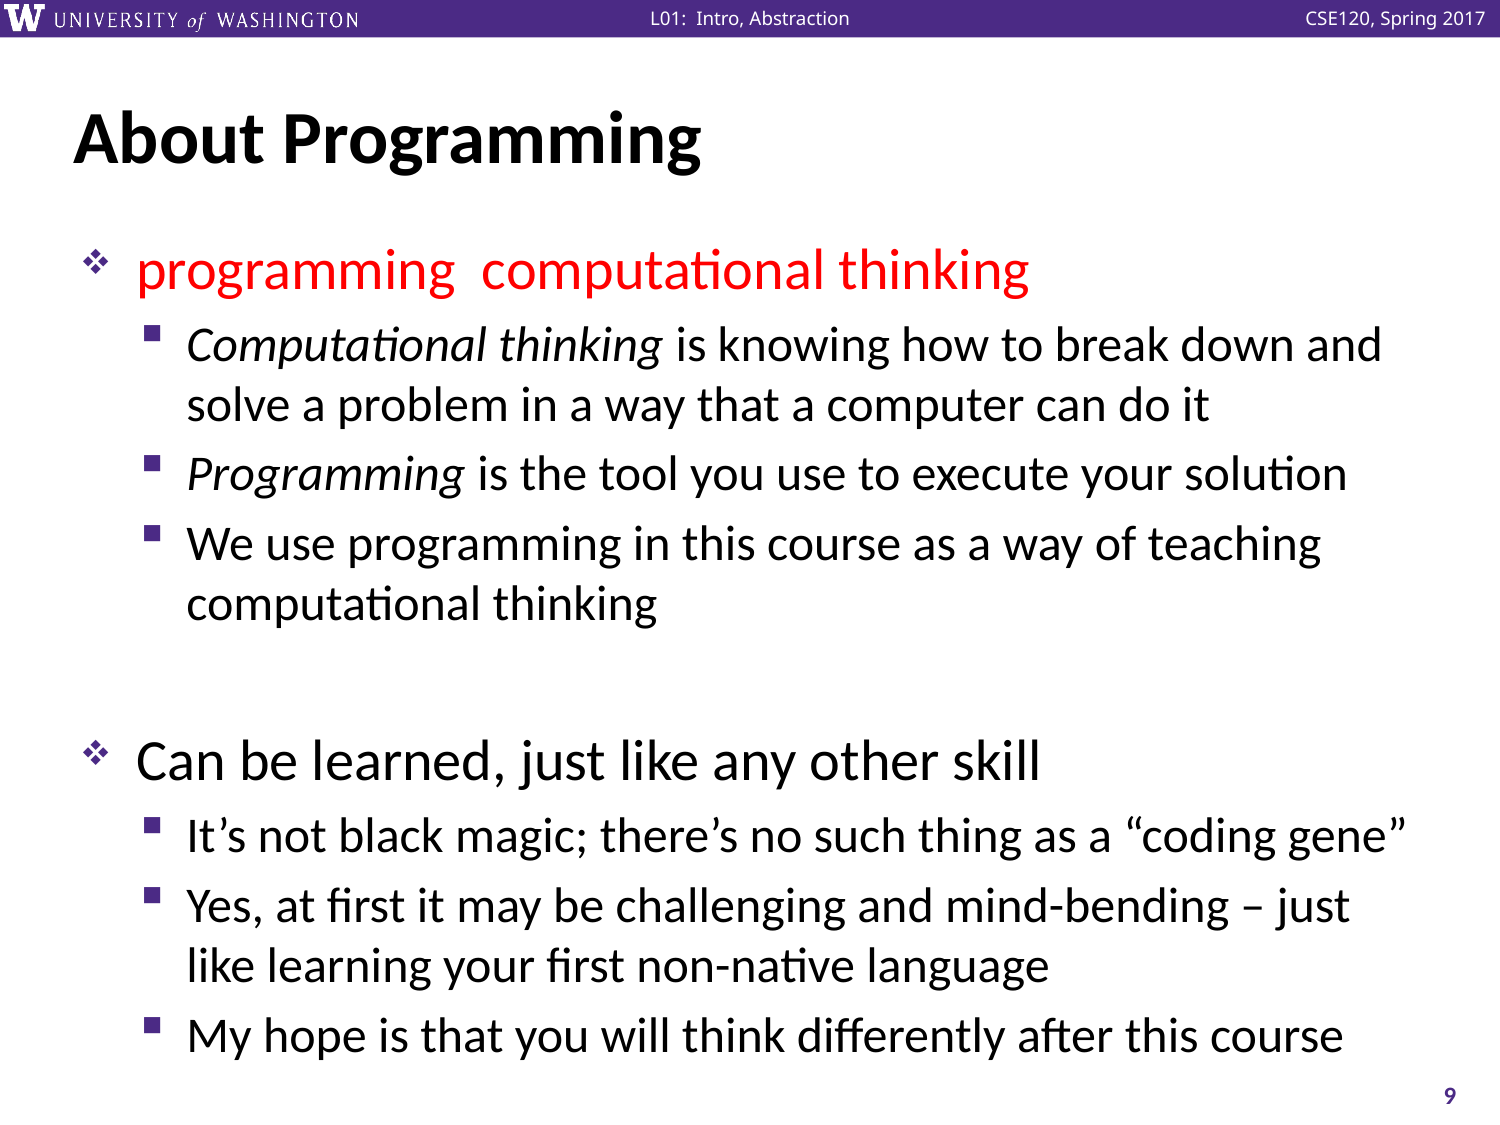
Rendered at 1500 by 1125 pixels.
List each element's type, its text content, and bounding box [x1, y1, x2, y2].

picture [4, 4, 358, 32]
slide_number 9 [1400, 1065, 1500, 1125]
title About Programming [58, 71, 1438, 197]
